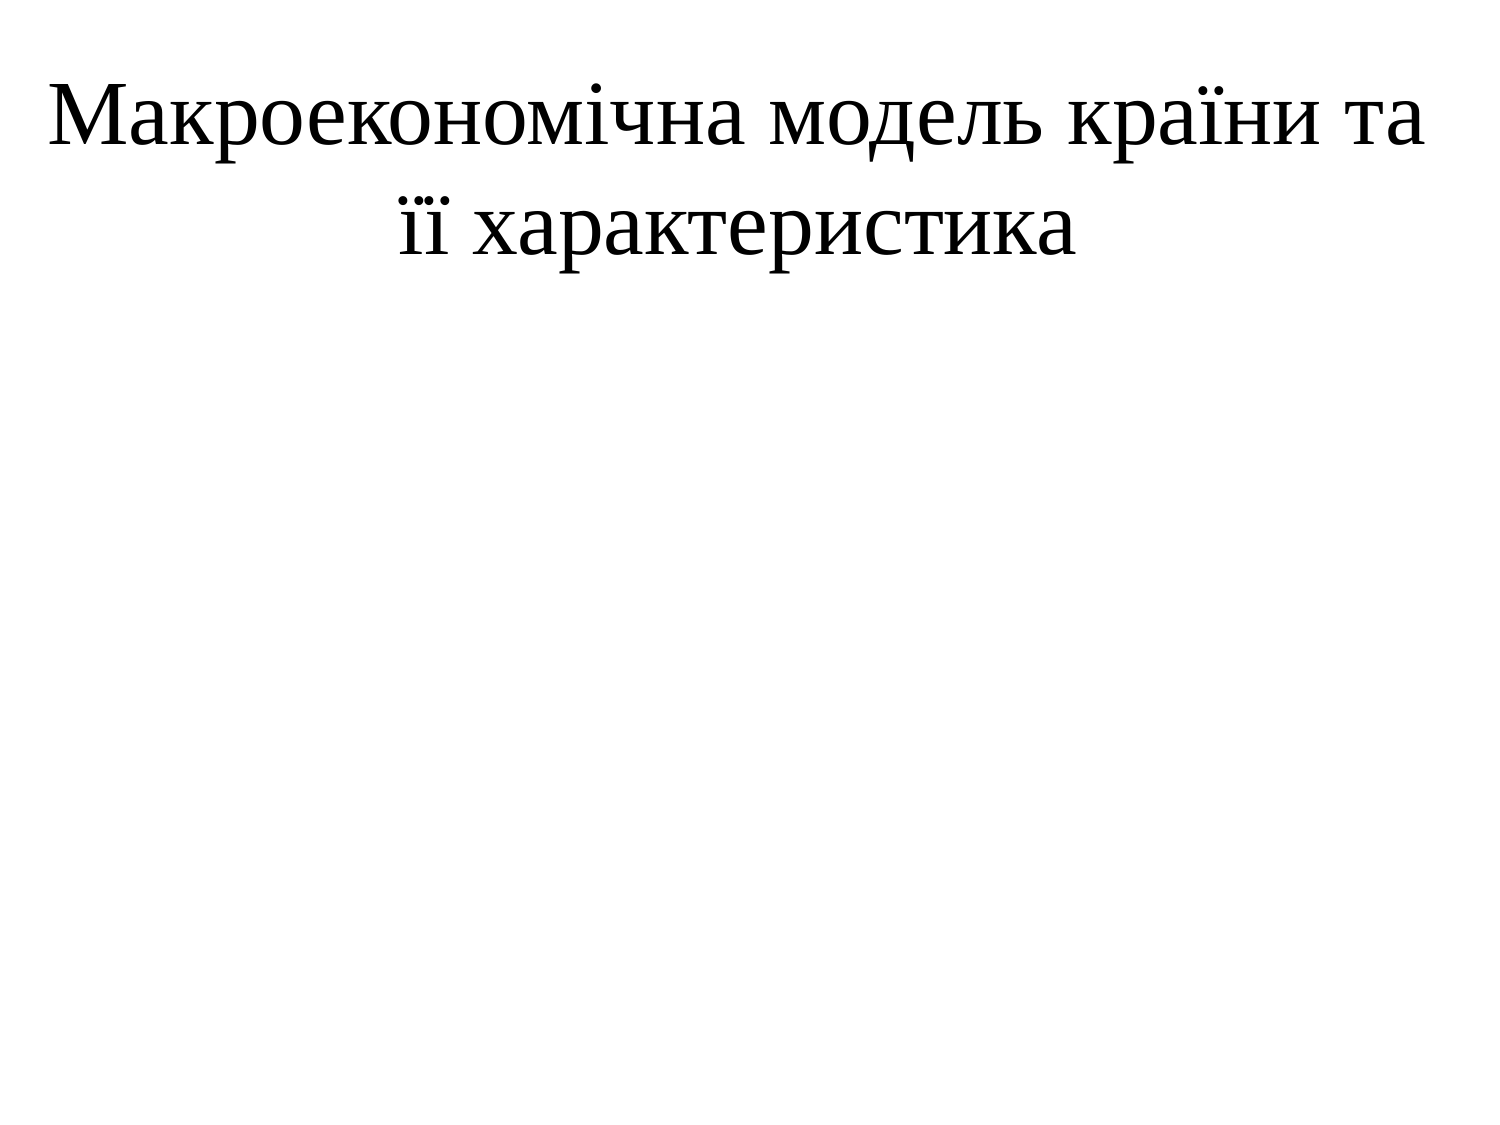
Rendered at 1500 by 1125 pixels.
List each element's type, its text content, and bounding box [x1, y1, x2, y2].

title Макроекономічна модель країни та її характеристика [17, 42, 1459, 284]
